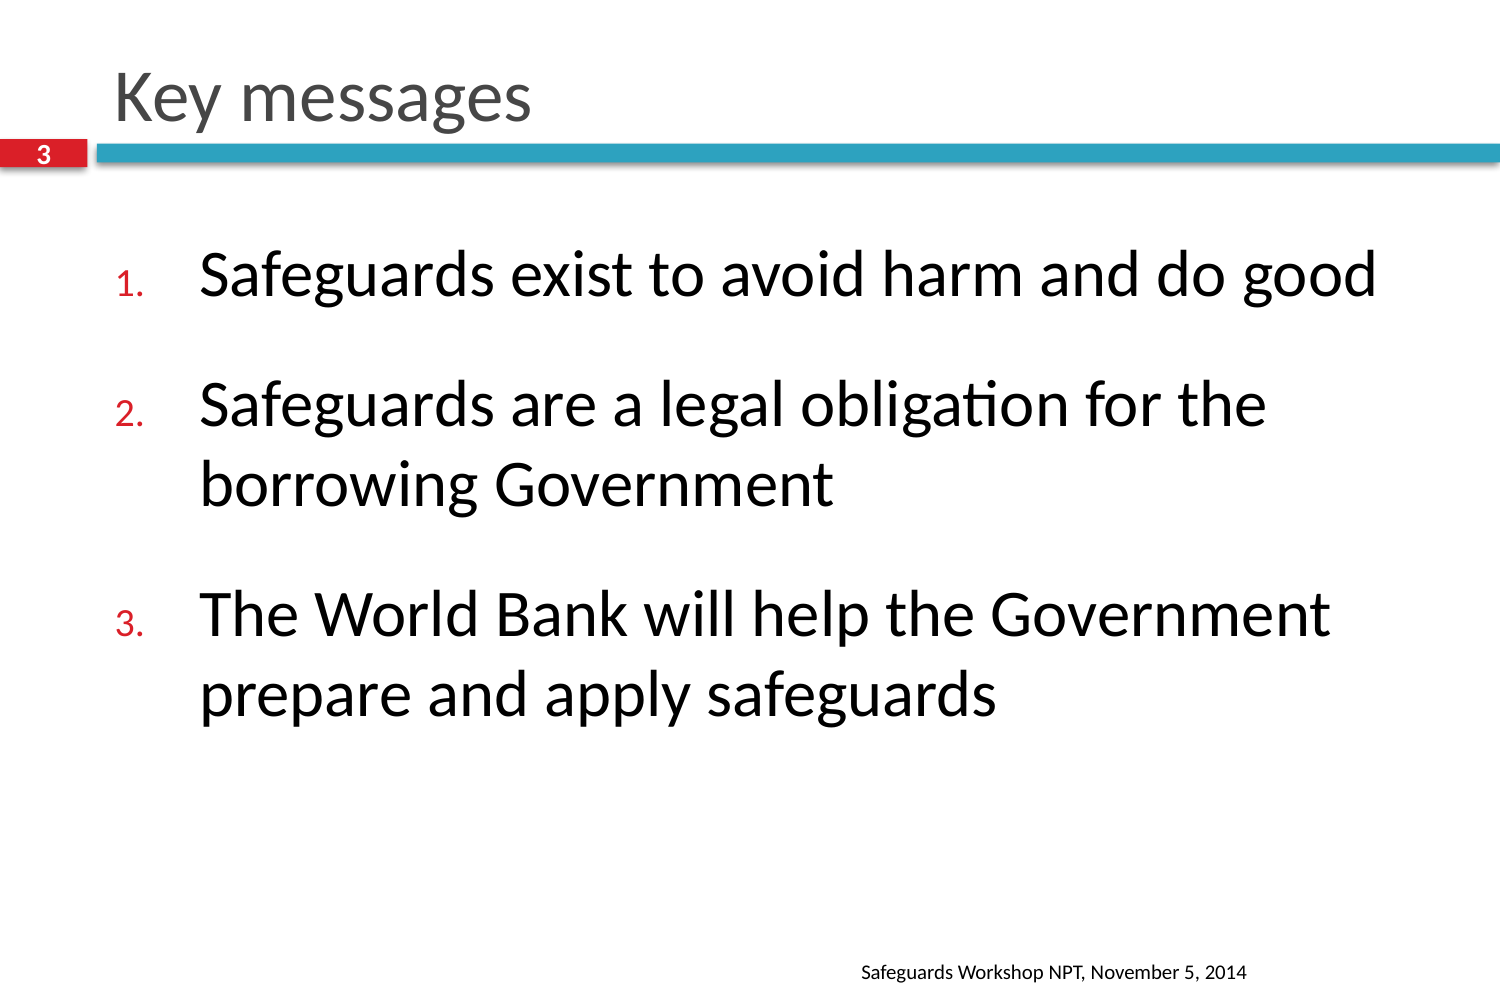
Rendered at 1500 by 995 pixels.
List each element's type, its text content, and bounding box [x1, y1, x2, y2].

slide_number 3 [0, 139, 88, 166]
title Key messages [99, 55, 1500, 144]
text_box Safeguards exist to avoid harm and do good Safeguards are a legal obligation for the borrowing Government The World Bank will help the Government prepare and apply safeguards [99, 222, 1438, 858]
